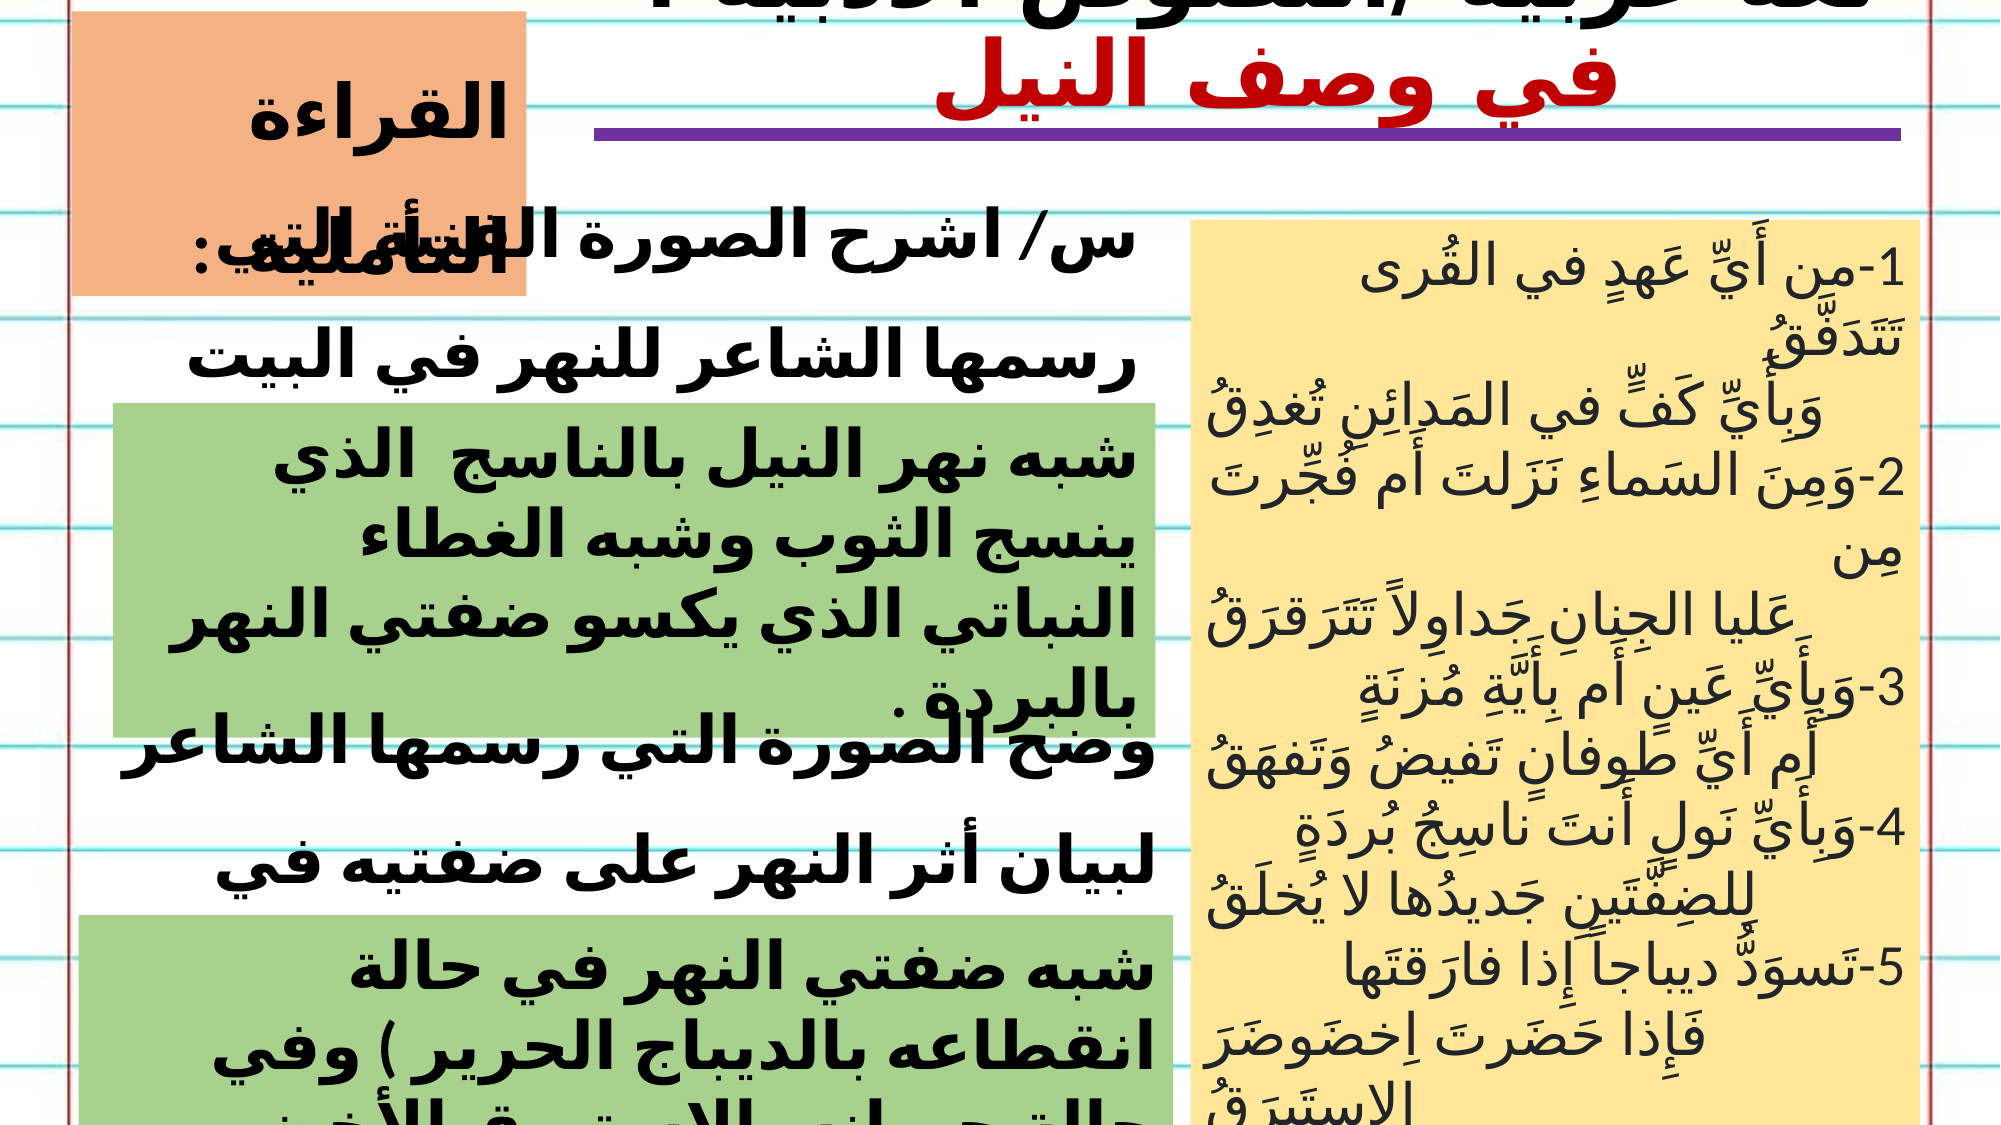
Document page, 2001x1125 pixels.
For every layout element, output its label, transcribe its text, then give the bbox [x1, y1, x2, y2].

text_box شبه نهر النيل بالناسج الذي ينسج الثوب وشبه الغطاء النباتي الذي يكسو ضفتي النهر بالبردة . [113, 403, 1156, 649]
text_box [594, 11, 1902, 135]
picture [1402, 0, 1614, 11]
text_box القراءة التأملية : [71, 11, 527, 297]
picture [1079, 0, 1172, 11]
picture [1189, 0, 1396, 11]
text_box 1-من أَيِّ عَهدٍ في القُرى تَتَدَفَّقُ وَبِأَيِّ كَفٍّ في المَدائِنِ تُغدِقُ 2-وَمِنَ السَماءِ نَزَلتَ أَم فُجِّرتَ مِن عَليا الجِنانِ جَداوِلاً تَتَرَقرَقُ 3-وَبِأَيِّ عَينٍ أَم بِأَيَّةِ مُزنَةٍ أَم أَيِّ طوفانٍ تَفيضُ وَتَفهَقُ 4-وَبِأَيِّ نَولٍ أَنتَ ناسِجُ بُردَةٍ لِلضِفَّتَينِ جَديدُها لا يُخلَقُ 5-تَسوَدُّ ديباجاً إِذا فارَقتَها فَإِذا حَضَرتَ اِخضَوضَرَ الإِستَبرَقُ 6-في كُلِّ آوِنَةٍ تُبَدِّلُ صِبغَةً عَجَباً وَأَنتَ الصابِغُ المُتَأَنِّقُ [1190, 219, 1921, 1125]
text_box شبه ضفتي النهر في حالة انقطاعه بالديباج الحرير ) وفي حالة جريانه بالإستبرق الأخضر . [78, 915, 1174, 1125]
picture [0, 0, 2001, 1125]
text_box وضح الصورة التي رسمها الشاعر لبيان أثر النهر على ضفتيه في البيت الخامس [79, 649, 1175, 1024]
picture [1039, 0, 1066, 11]
text_box س/ اشرح الصورة الفنية التي رسمها الشاعر للنهر في البيت الرابع . [79, 143, 1156, 518]
